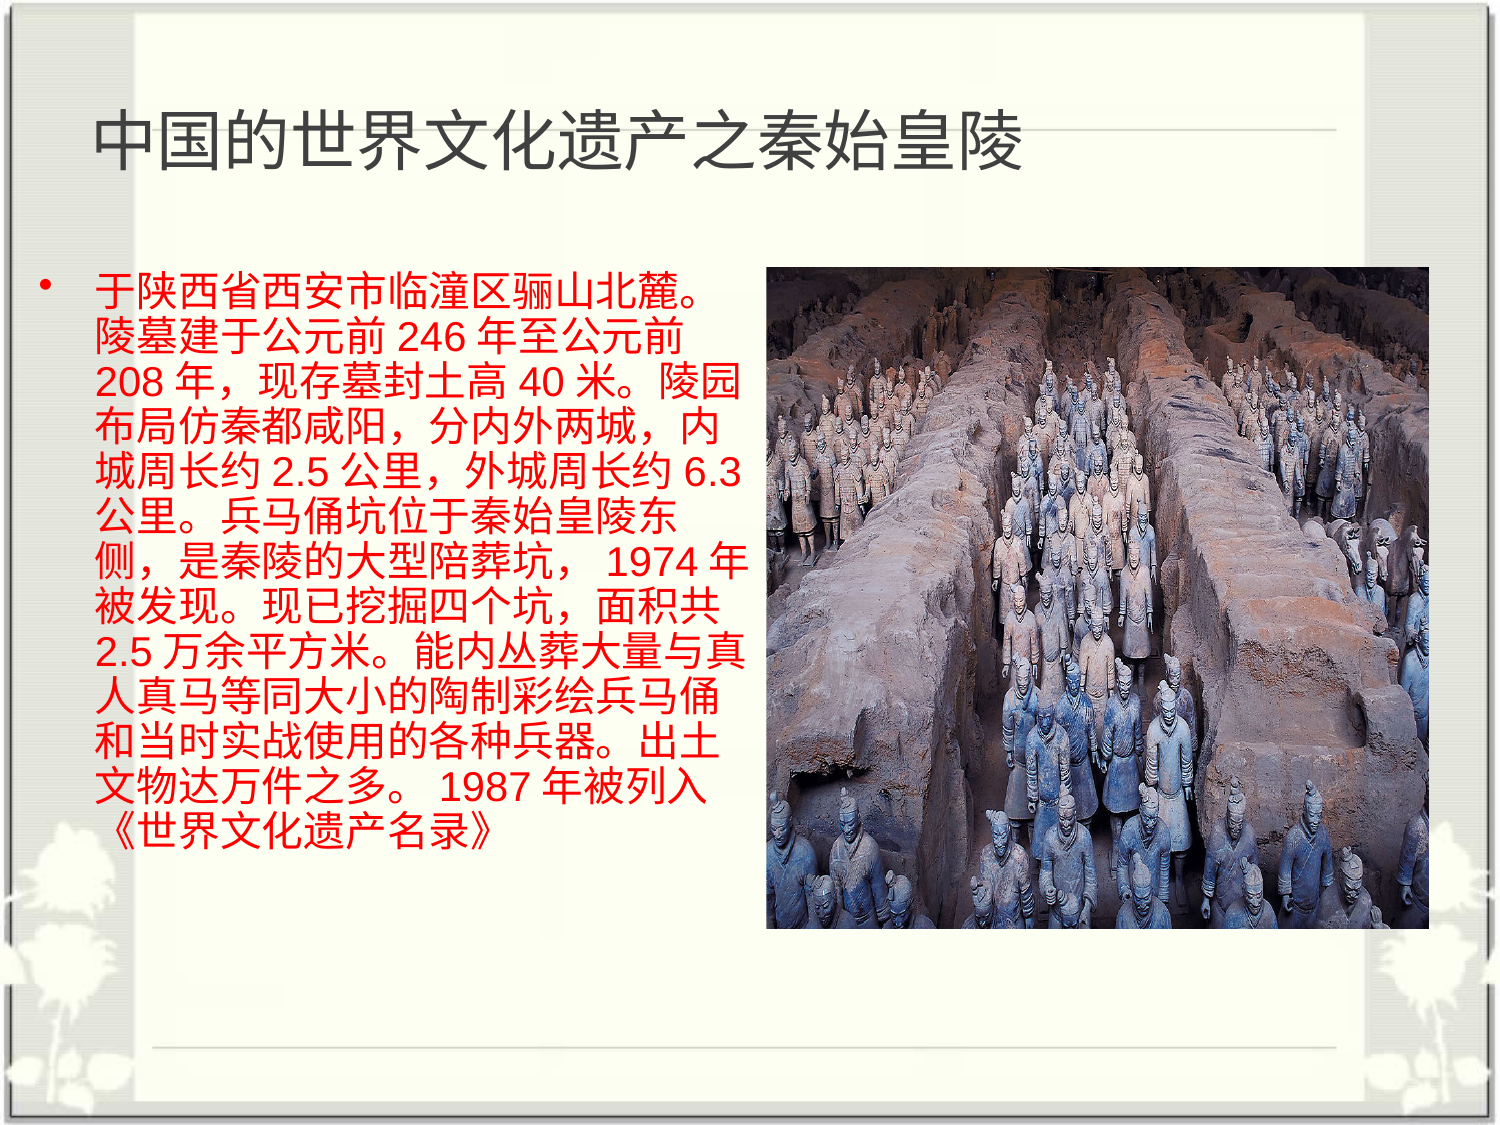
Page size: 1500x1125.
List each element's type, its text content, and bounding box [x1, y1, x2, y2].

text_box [766, 267, 1429, 929]
list 于陕西省西安市临潼区骊山北麓。陵墓建于公元前246年至公元前208年，现存墓封土高40米。陵园布局仿秦都咸阳，分内外两城，内城周长约2.5公里，外城周长约6.3公里。兵马俑坑位于秦始皇陵东侧，是秦陵的大型陪葬坑，1974年被发现。现已挖掘四个坑，面积共2.5万余平方米。能内丛葬大量与真人真马等同大小的陶制彩绘兵马俑和当时实战使用的各种兵器。出土文物达万件之多。1987年被列入《世界文化遗产名录》 [23, 262, 774, 1032]
picture [0, 0, 1500, 1125]
title 中国的世界文化遗产之秦始皇陵 [74, 44, 1426, 233]
